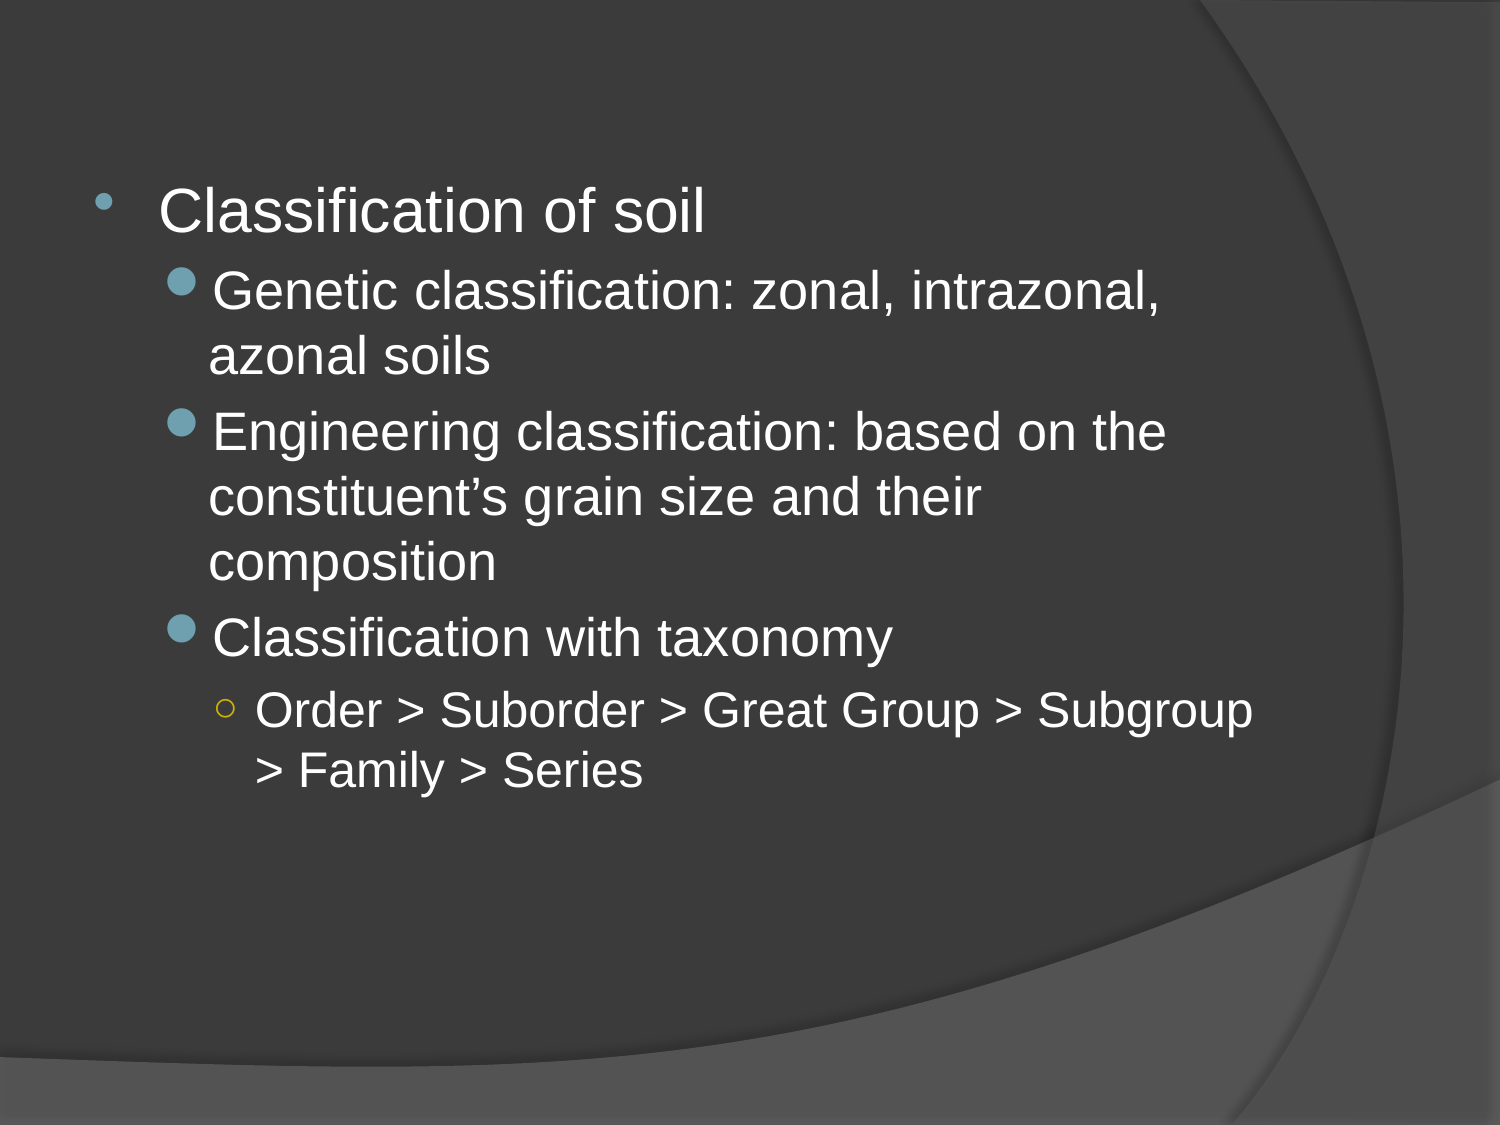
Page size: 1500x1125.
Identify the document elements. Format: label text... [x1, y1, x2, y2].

list Classification of soil Genetic classification: zonal, intrazonal, azonal soils Engineering classification: based on the constituent’s grain size and their composition Classification with taxonomy Order > Suborder > Great Group > Subgroup > Family > Series [75, 162, 1300, 906]
